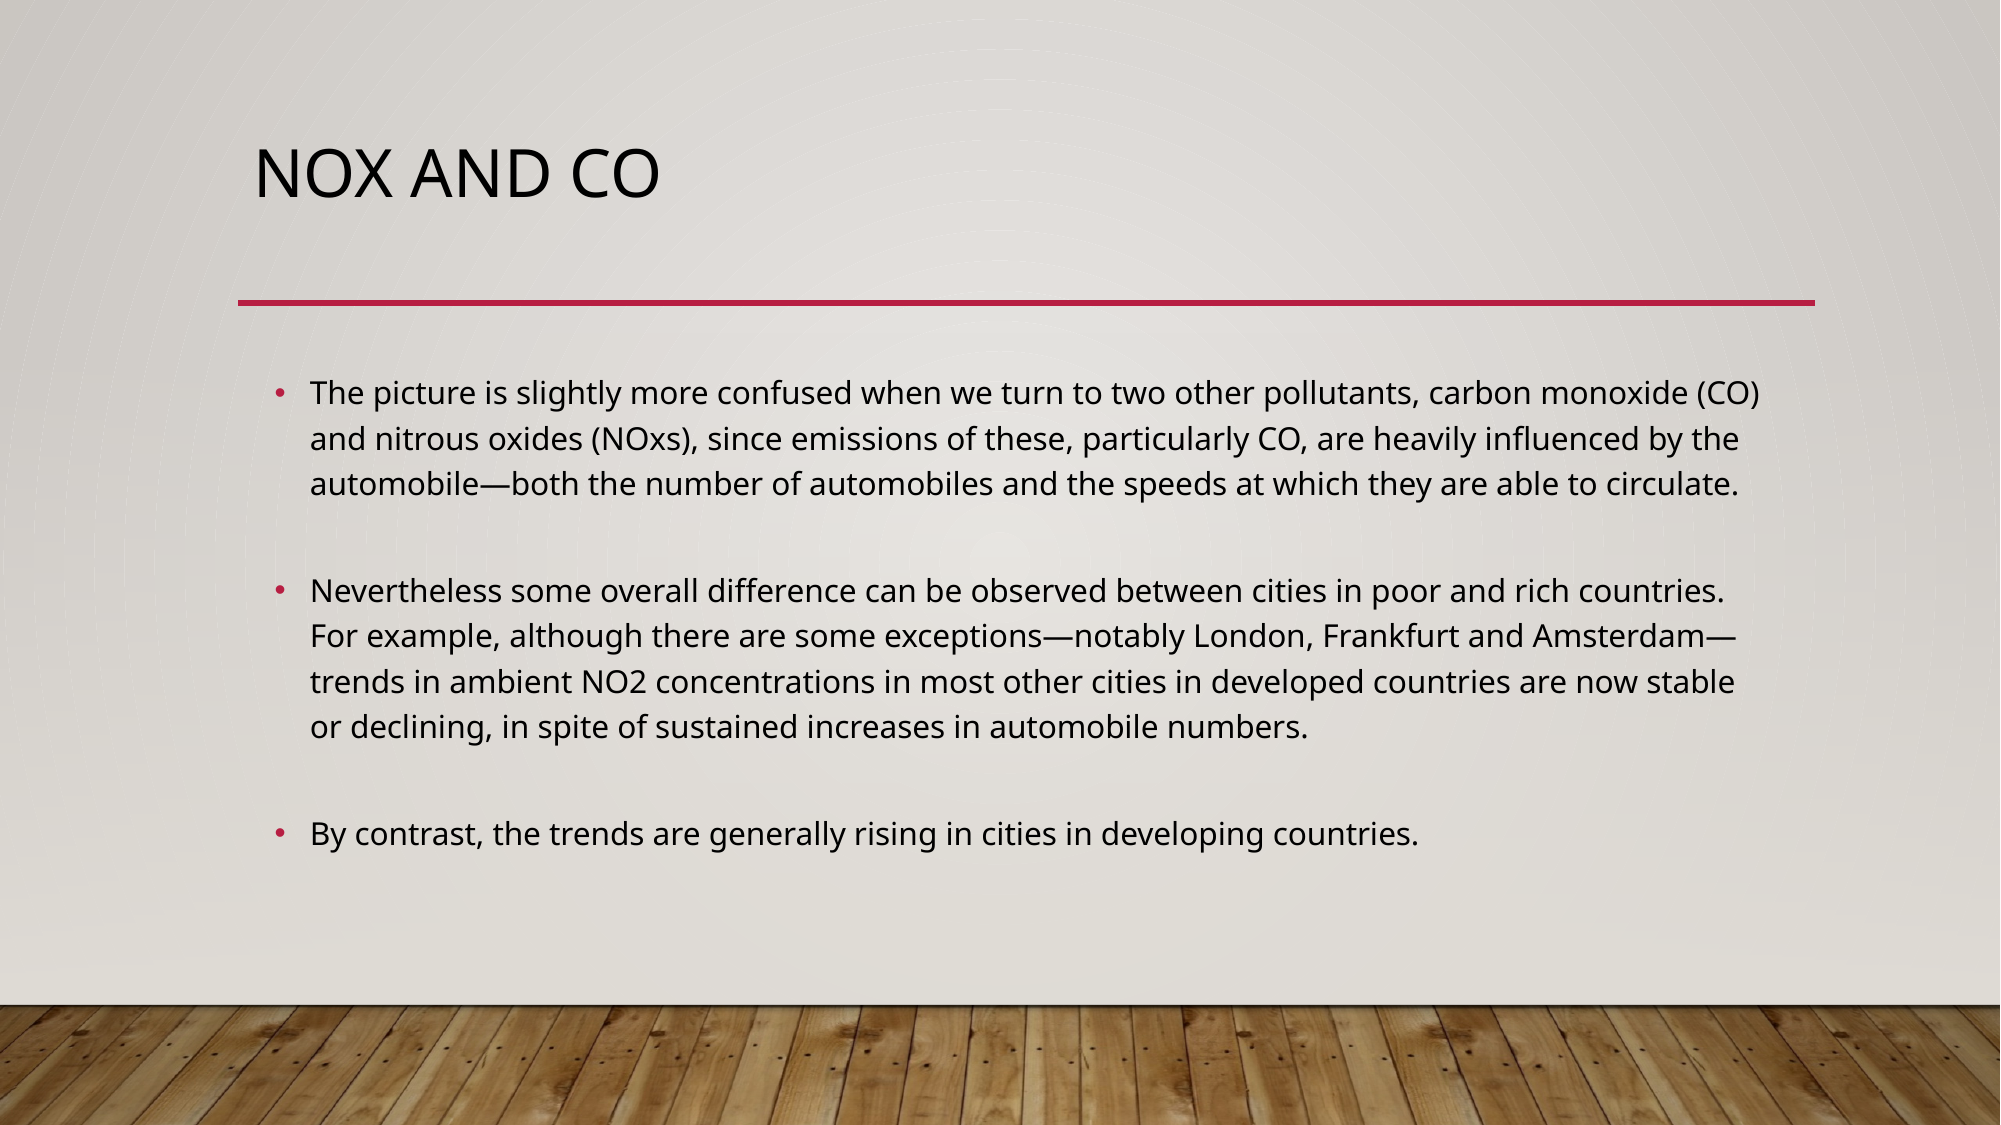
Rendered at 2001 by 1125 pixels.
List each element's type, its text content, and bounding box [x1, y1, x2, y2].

picture [0, 1005, 2000, 1125]
title NOx and CO [238, 131, 1814, 305]
list The picture is slightly more confused when we turn to two other pollutants, carbon monoxide (CO) and nitrous oxides (NOxs), since emissions of these, particularly CO, are heavily influenced by the automobile—both the number of automobiles and the speeds at which they are able to circulate. Nevertheless some overall difference can be observed between cities in poor and rich countries. For example, although there are some exceptions—notably London, Frankfurt and Amsterdam—trends in ambient NO2 concentrations in most other cities in developed countries are now stable or declining, in spite of sustained increases in automobile numbers. By contrast, the trends are generally rising in cities in developing countries. [259, 358, 1793, 904]
